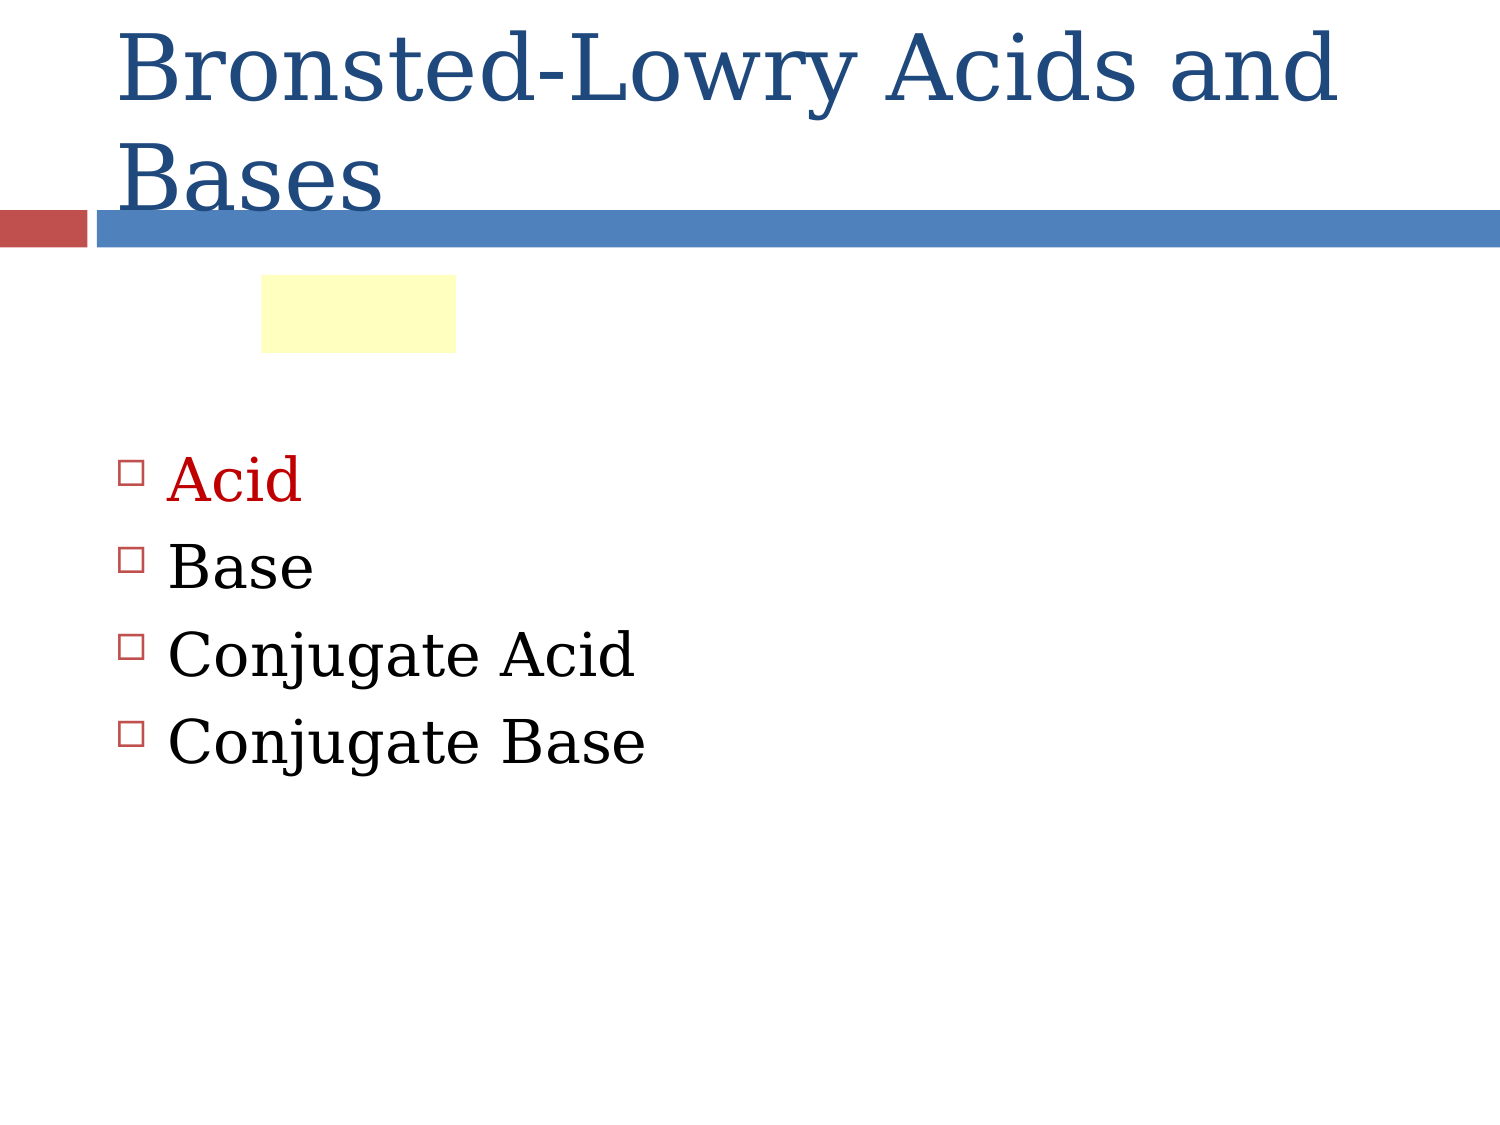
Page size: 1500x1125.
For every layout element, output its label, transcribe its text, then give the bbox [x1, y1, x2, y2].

text_box [260, 274, 457, 354]
title Bronsted-Lowry Acids and Bases [100, 37, 1438, 200]
